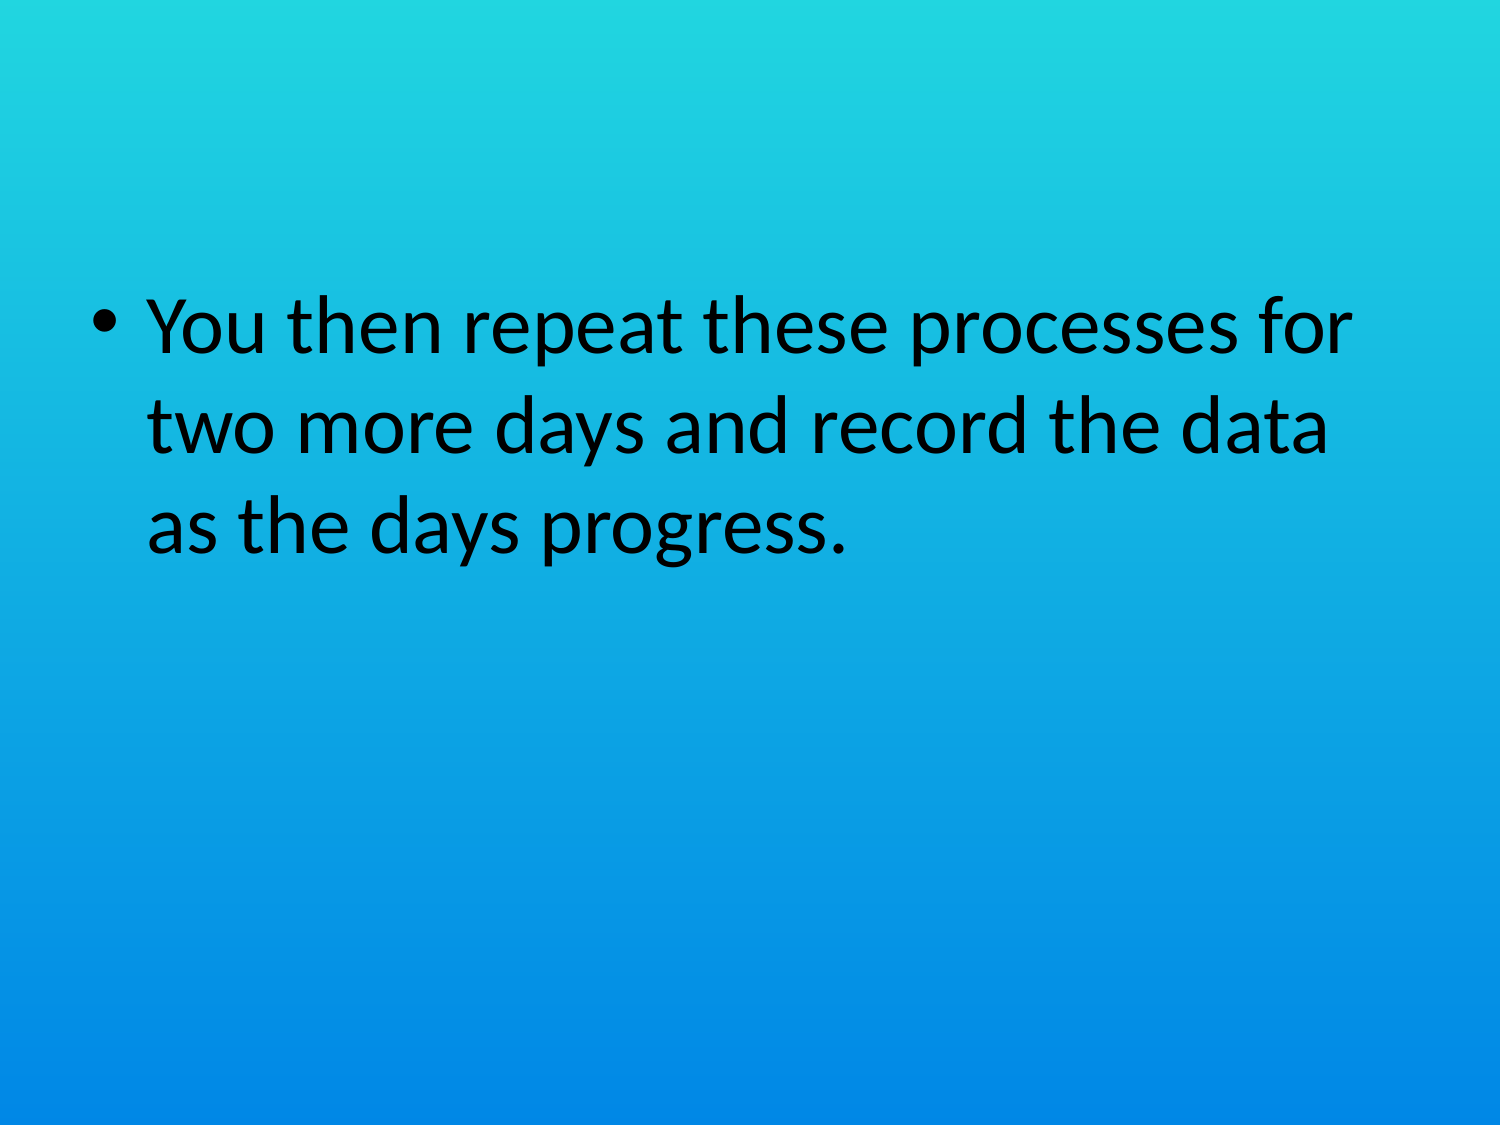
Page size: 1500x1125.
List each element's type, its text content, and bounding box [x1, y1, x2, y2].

list You then repeat these processes for two more days and record the data as the days progress. [75, 262, 1425, 1005]
